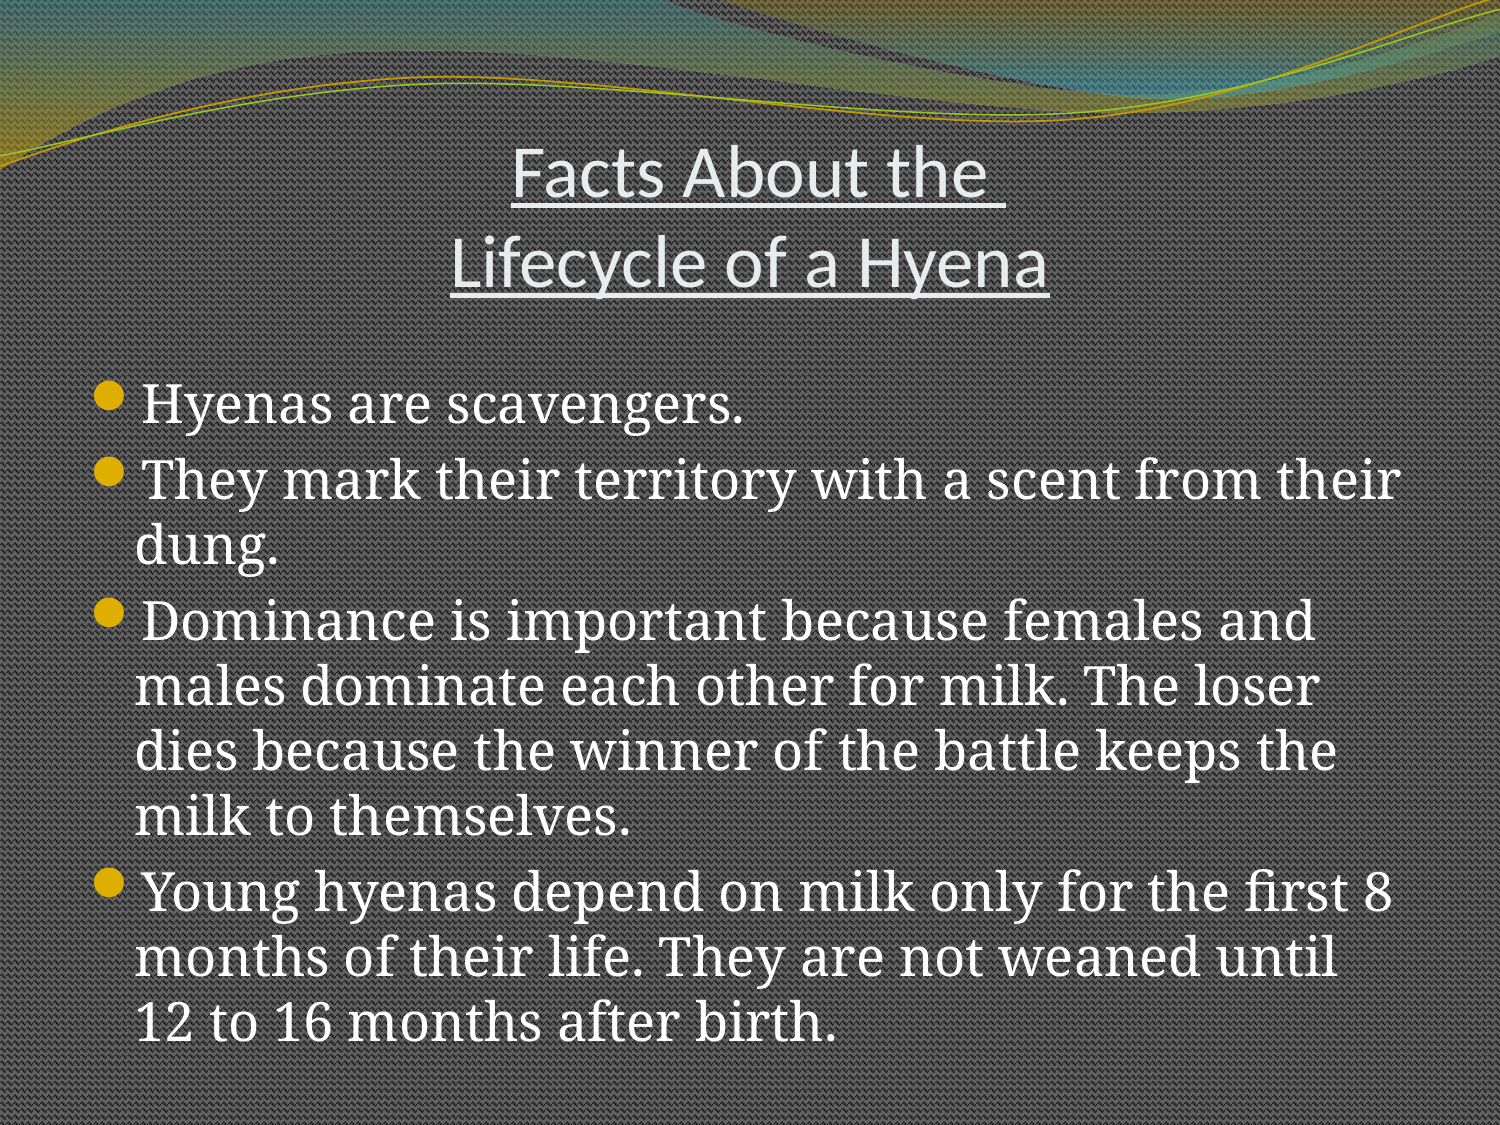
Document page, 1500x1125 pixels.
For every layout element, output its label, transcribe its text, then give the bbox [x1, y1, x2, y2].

list Hyenas are scavengers. They mark their territory with a scent from their dung. Dominance is important because females and males dominate each other for milk. The loser dies because the winner of the battle keeps the milk to themselves. Young hyenas depend on milk only for the first 8 months of their life. They are not weaned until 12 to 16 months after birth. [75, 362, 1425, 1083]
title Facts About the Lifecycle of a Hyena [75, 115, 1425, 303]
